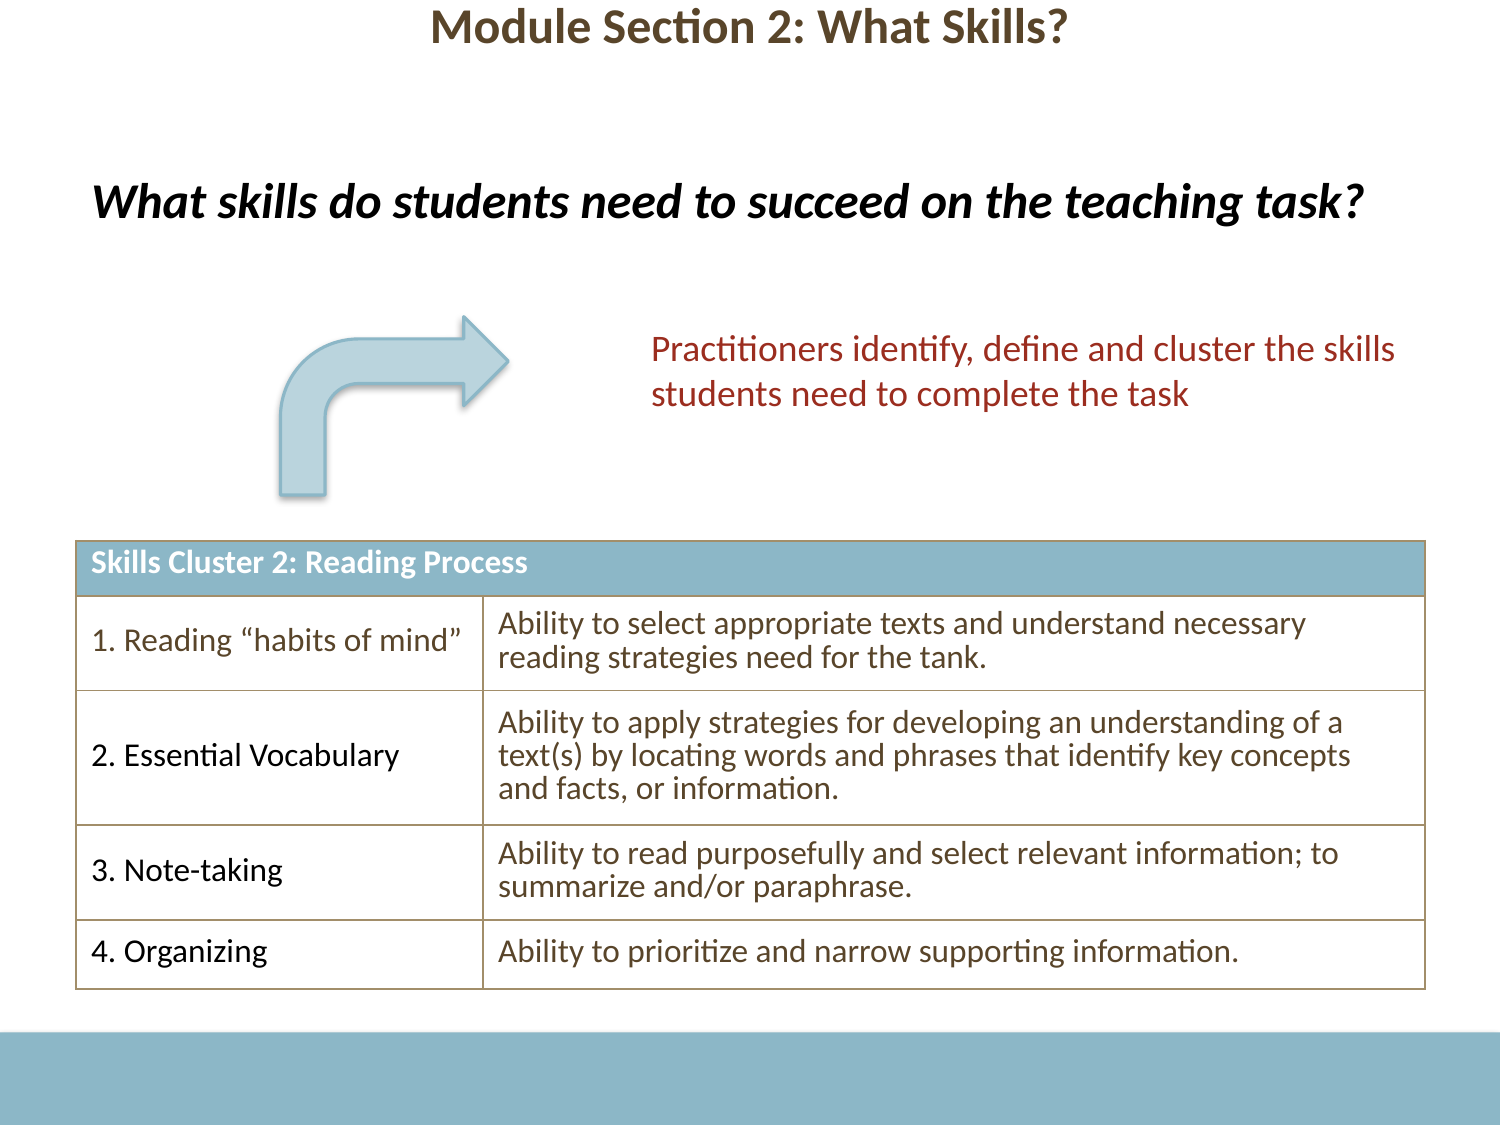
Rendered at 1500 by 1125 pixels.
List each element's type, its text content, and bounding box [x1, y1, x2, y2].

table_cell Ability to select appropriate texts and understand necessary reading strategies need for the tank. [484, 597, 1424, 690]
table_cell 2. Essential Vocabulary [77, 691, 482, 824]
table_cell 4. Organizing [77, 921, 482, 988]
table_cell Ability to apply strategies for developing an understanding of a text(s) by locating words and phrases that identify key concepts and facts, or information. [484, 691, 1424, 824]
text_box [279, 315, 509, 496]
text_box What skills do students need to succeed on the teaching task? [76, 161, 1481, 237]
table_header Skills Cluster 2: Reading Process [77, 542, 1424, 595]
table_cell Ability to read purposefully and select relevant information; to summarize and/or paraphrase. [484, 826, 1424, 919]
text_box Practitioners identify, define and cluster the skills students need to complete the task [636, 316, 1423, 422]
table_cell 1. Reading “habits of mind” [77, 597, 482, 690]
title Module Section 2: What Skills? [74, 0, 1426, 102]
table_cell Ability to prioritize and narrow supporting information. [484, 921, 1424, 988]
table_cell 3. Note-taking [77, 826, 482, 919]
